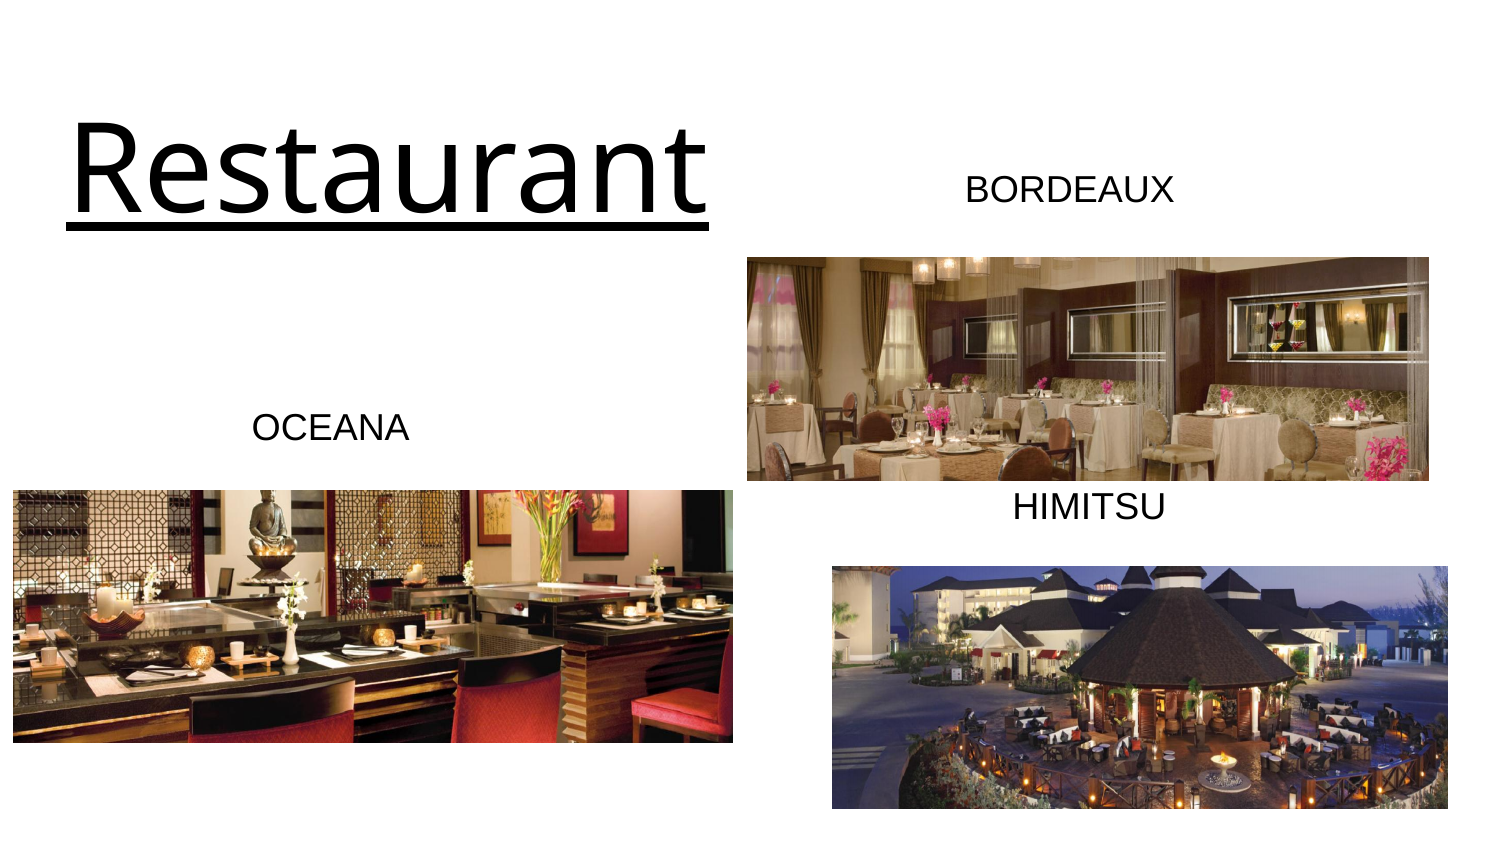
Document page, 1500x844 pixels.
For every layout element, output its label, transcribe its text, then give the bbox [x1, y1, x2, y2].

picture [746, 257, 1429, 481]
text_box OCEANA [172, 381, 490, 488]
title Restaurant [51, 72, 876, 306]
picture [13, 490, 733, 743]
text_box HIMITSU [973, 490, 1205, 552]
text_box BORDEAUX [887, 143, 1253, 250]
picture [832, 566, 1448, 809]
